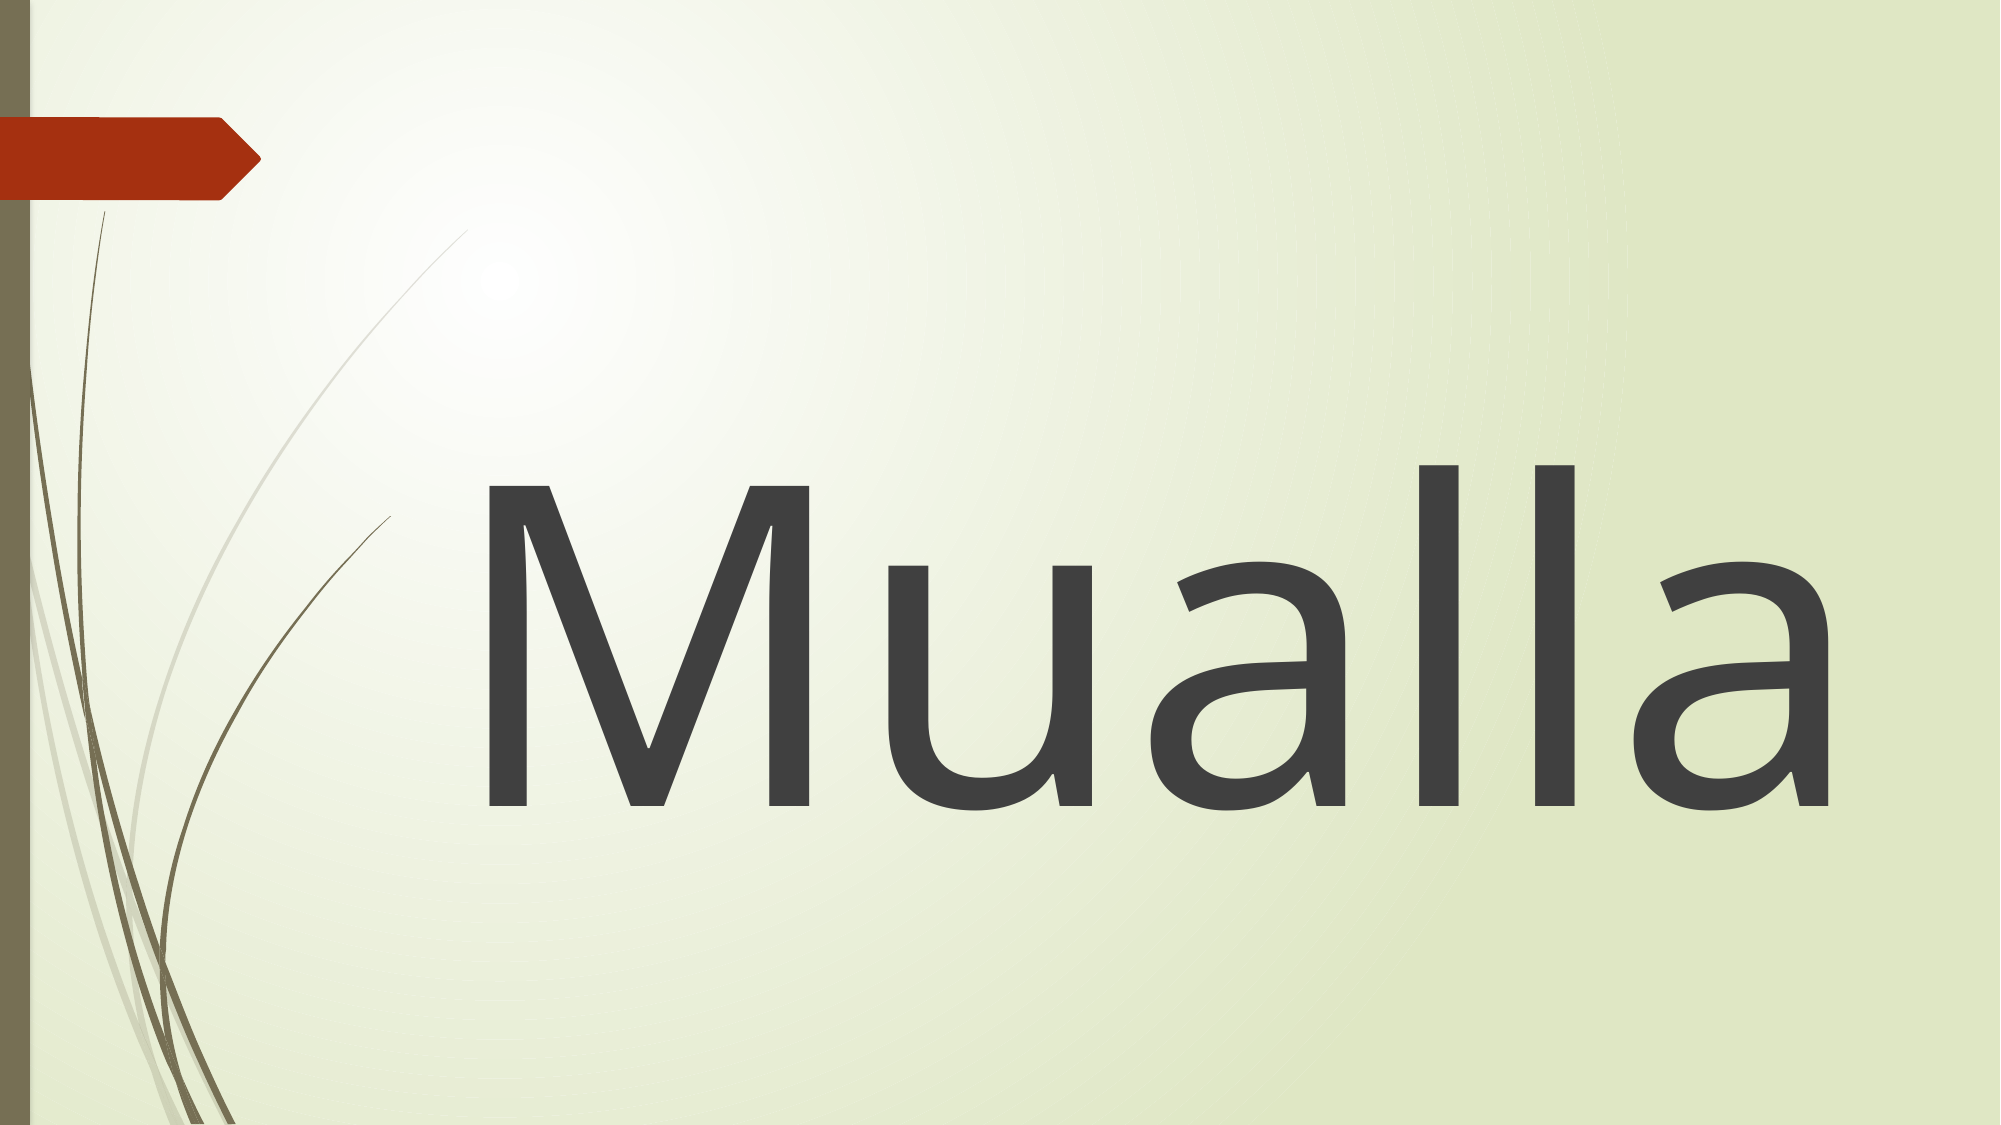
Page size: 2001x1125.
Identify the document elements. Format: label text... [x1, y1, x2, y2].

list Mualla [424, 350, 1888, 970]
